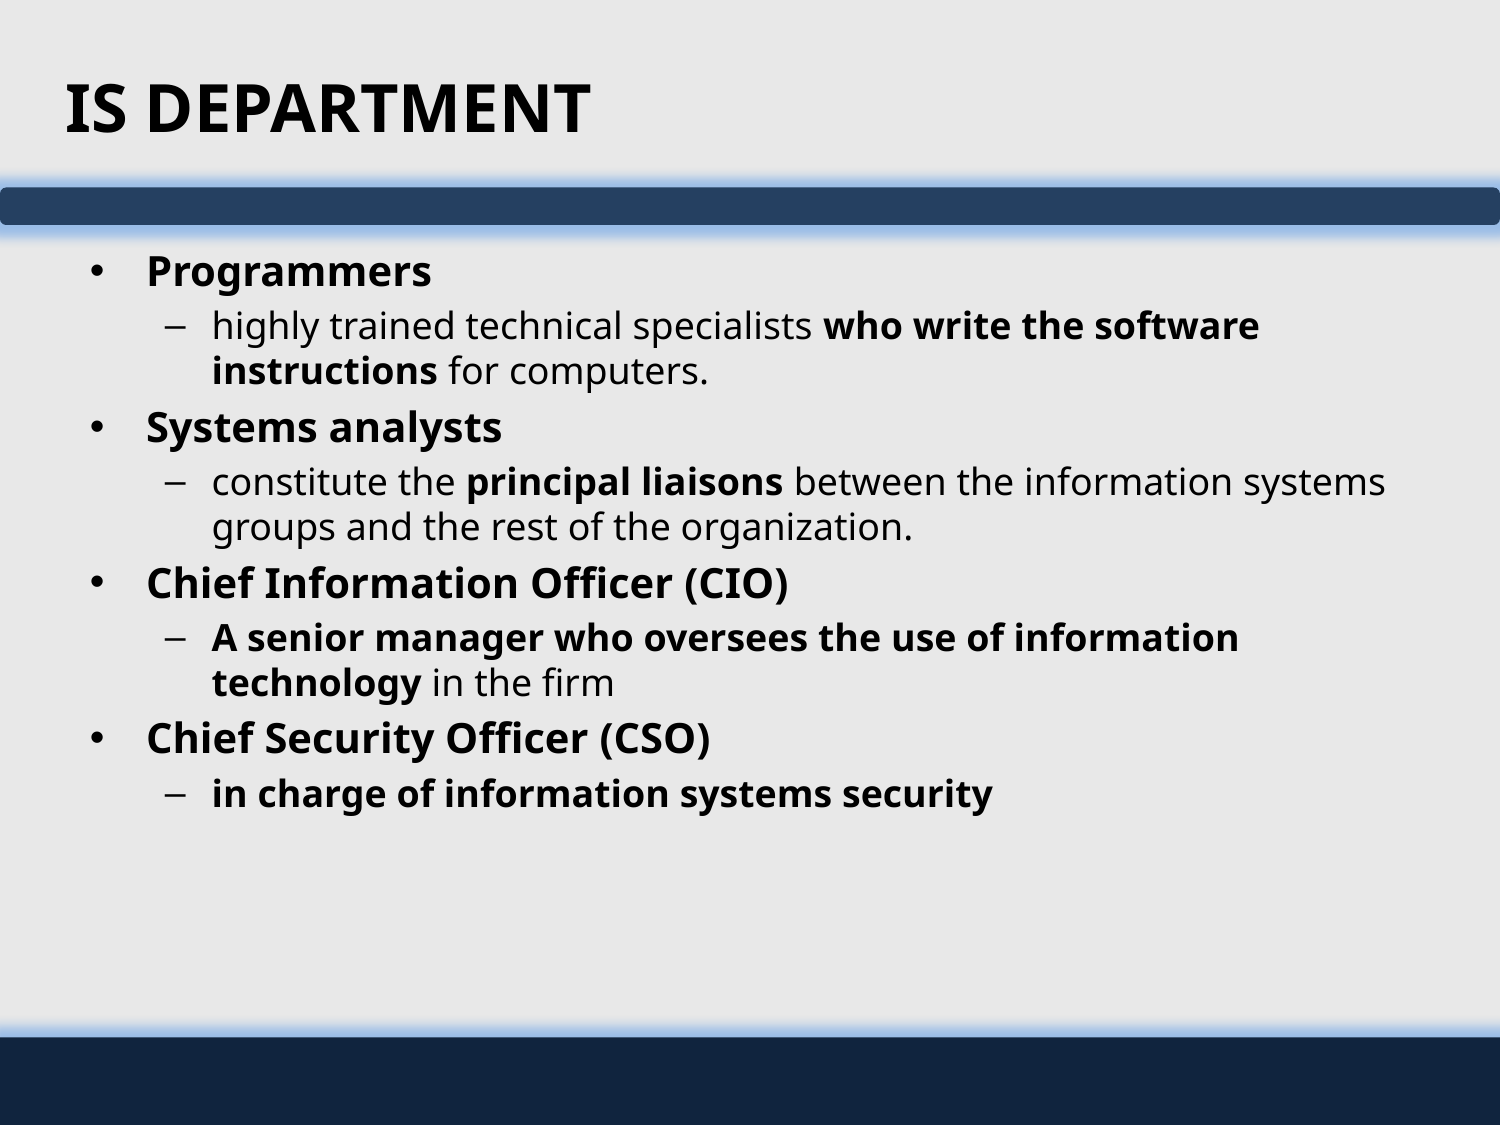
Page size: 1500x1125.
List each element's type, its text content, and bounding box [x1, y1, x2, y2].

list Programmers highly trained technical specialists who write the software instructions for computers. Systems analysts constitute the principal liaisons between the information systems groups and the rest of the organization. Chief Information Officer (CIO) A senior manager who oversees the use of information technology in the firm Chief Security Officer (CSO) in charge of information systems security [75, 237, 1425, 980]
title IS DEPARTMENT [49, 49, 1426, 163]
